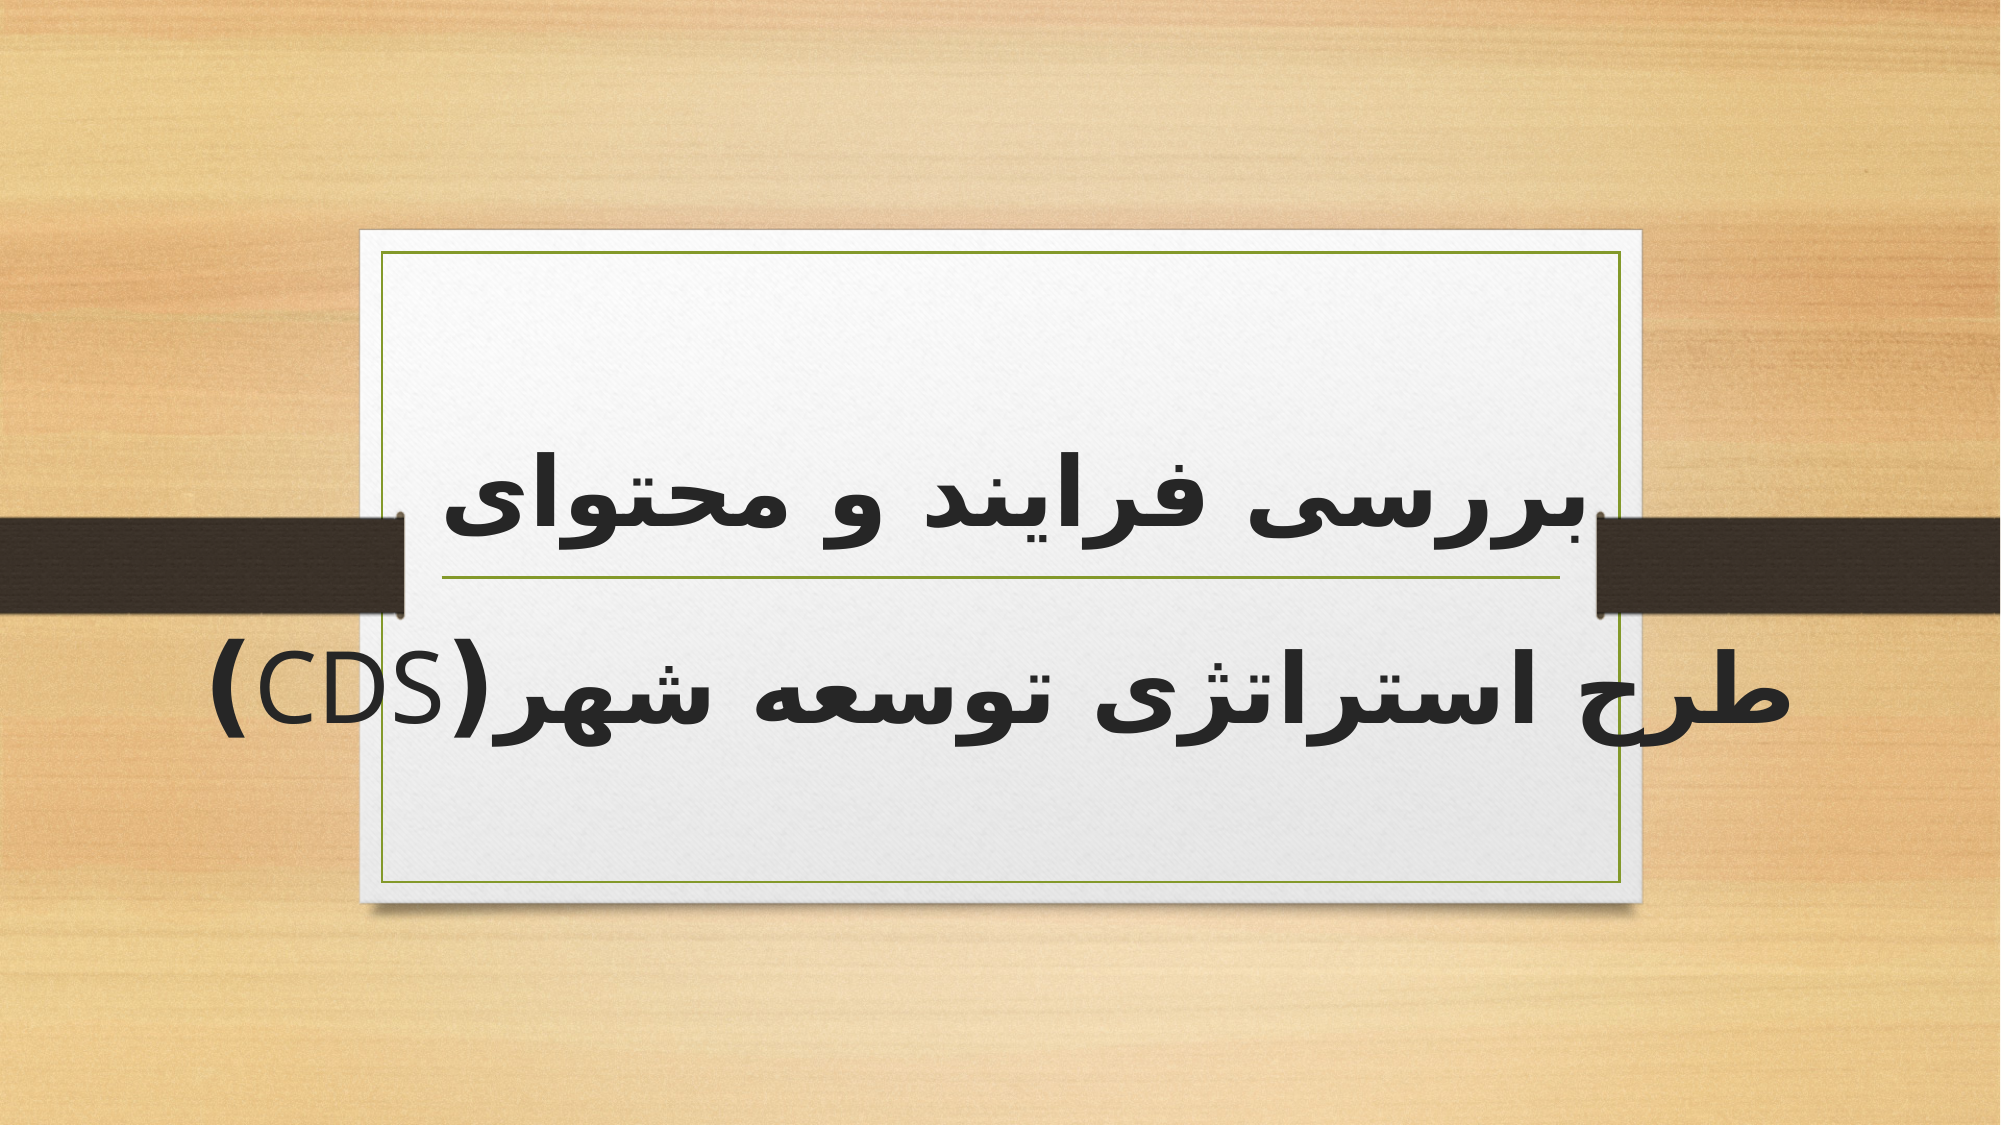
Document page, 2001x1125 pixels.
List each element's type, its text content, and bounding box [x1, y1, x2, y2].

picture [0, 0, 2001, 1125]
title بررسی فرایند و محتوای طرح استراتژی توسعه شهر(CDS) [150, 270, 1850, 754]
